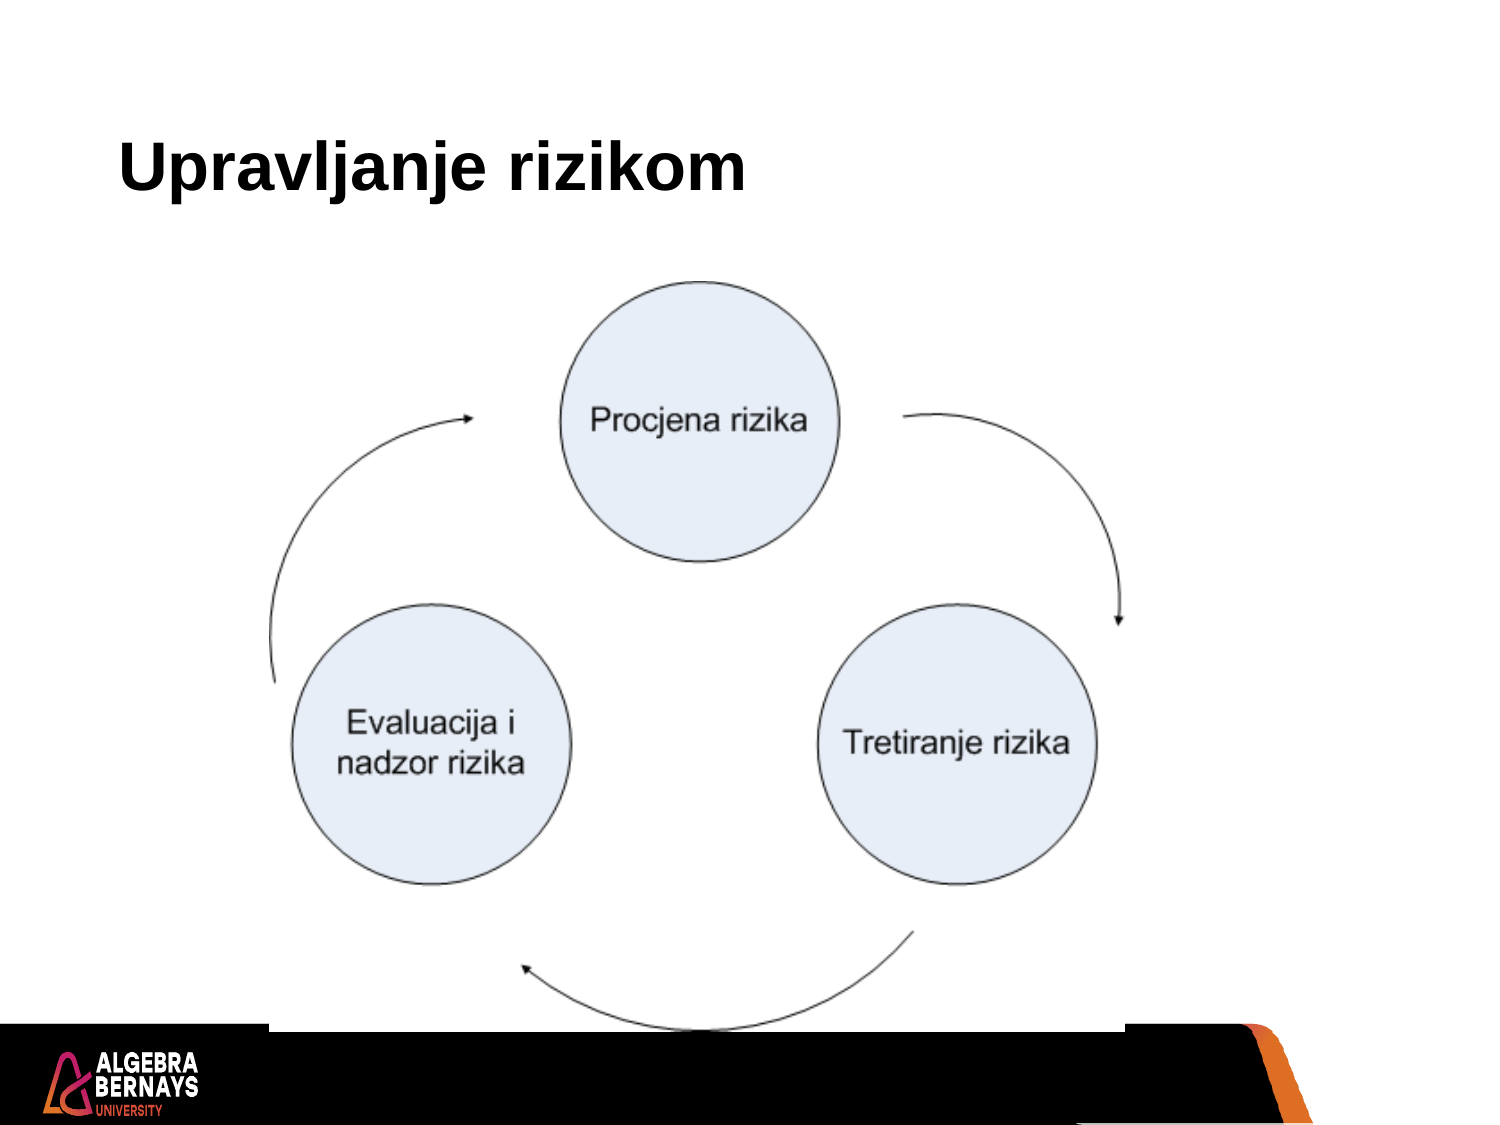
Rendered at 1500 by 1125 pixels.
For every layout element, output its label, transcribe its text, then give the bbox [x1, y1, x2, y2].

title Upravljanje rizikom [103, 59, 1397, 278]
picture [0, 281, 1468, 1125]
